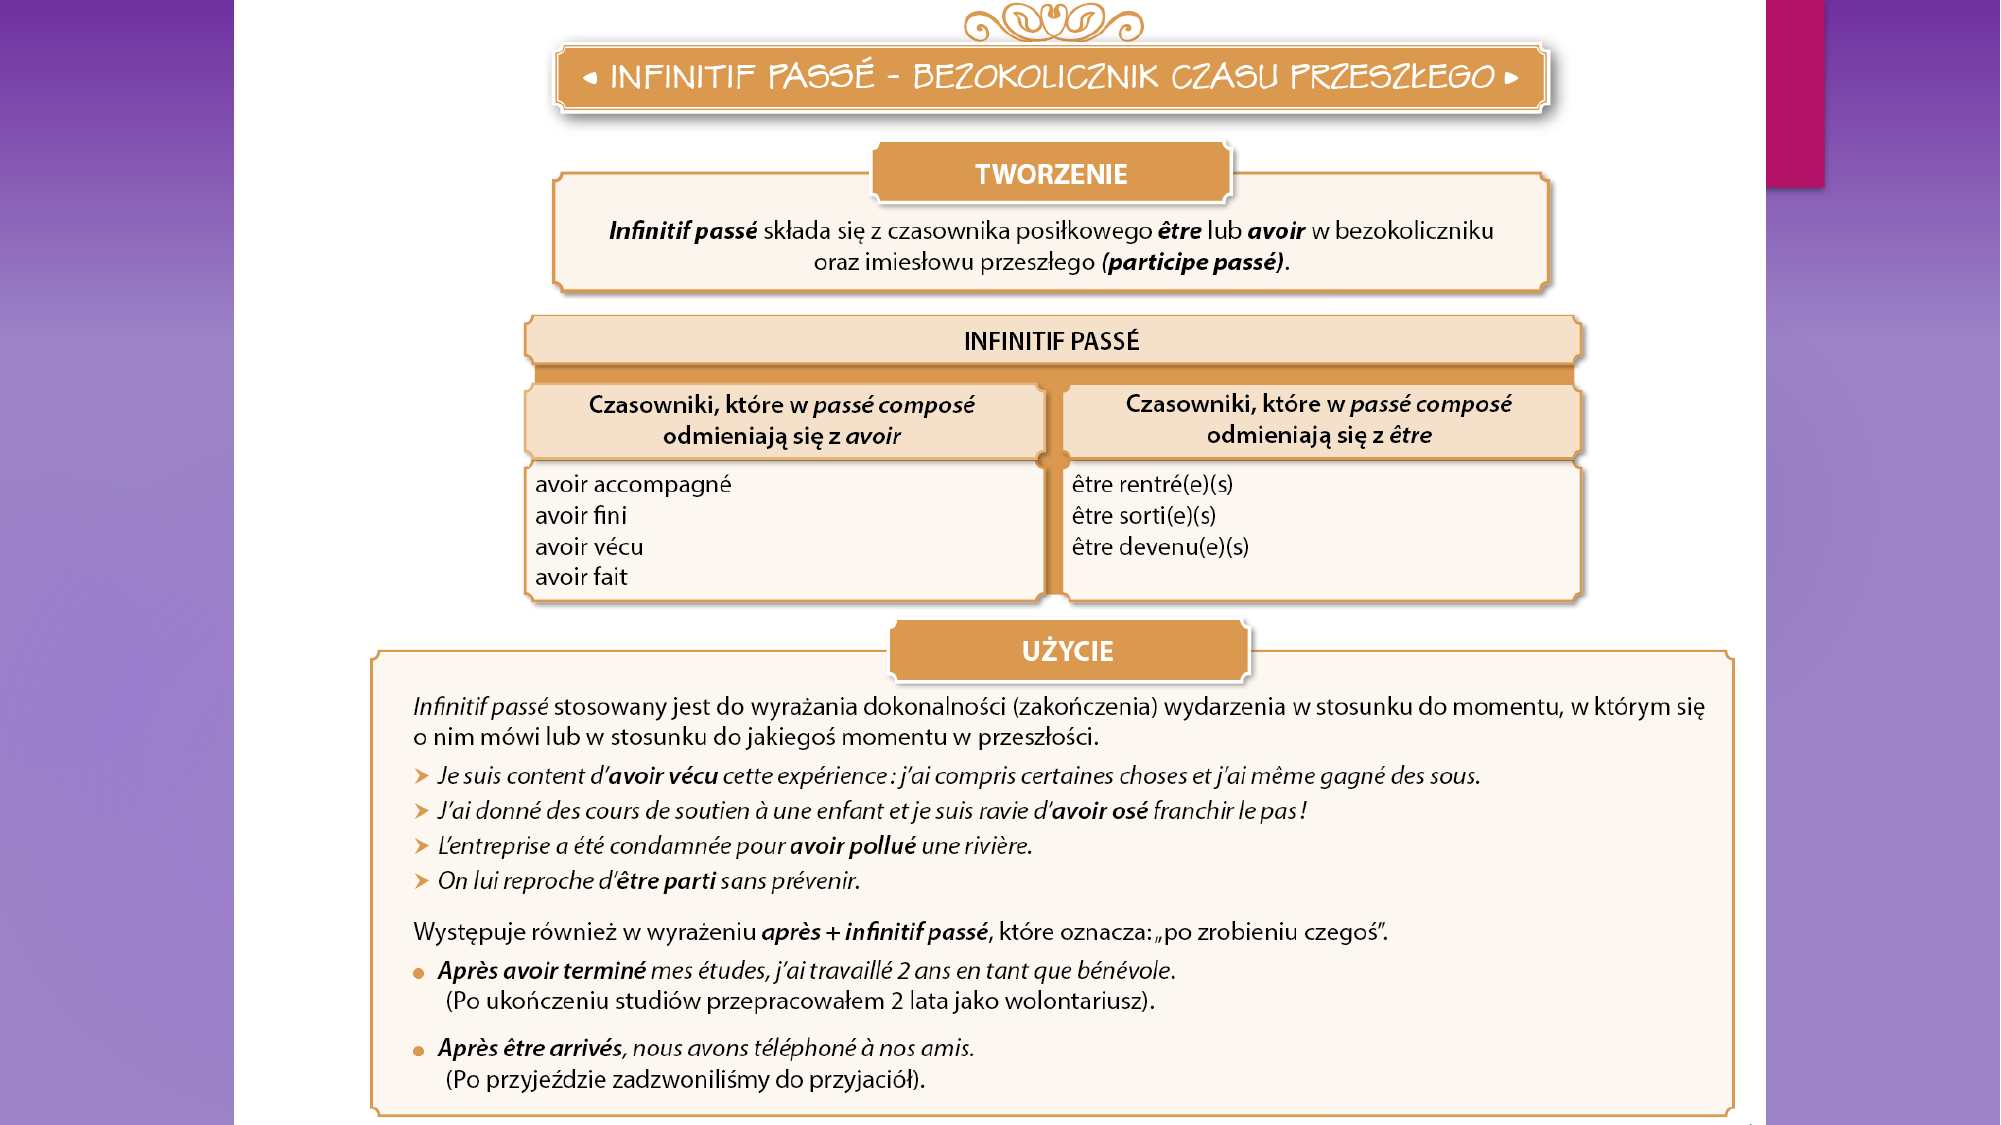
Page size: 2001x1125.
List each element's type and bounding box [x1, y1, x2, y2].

picture [0, 0, 1766, 1125]
